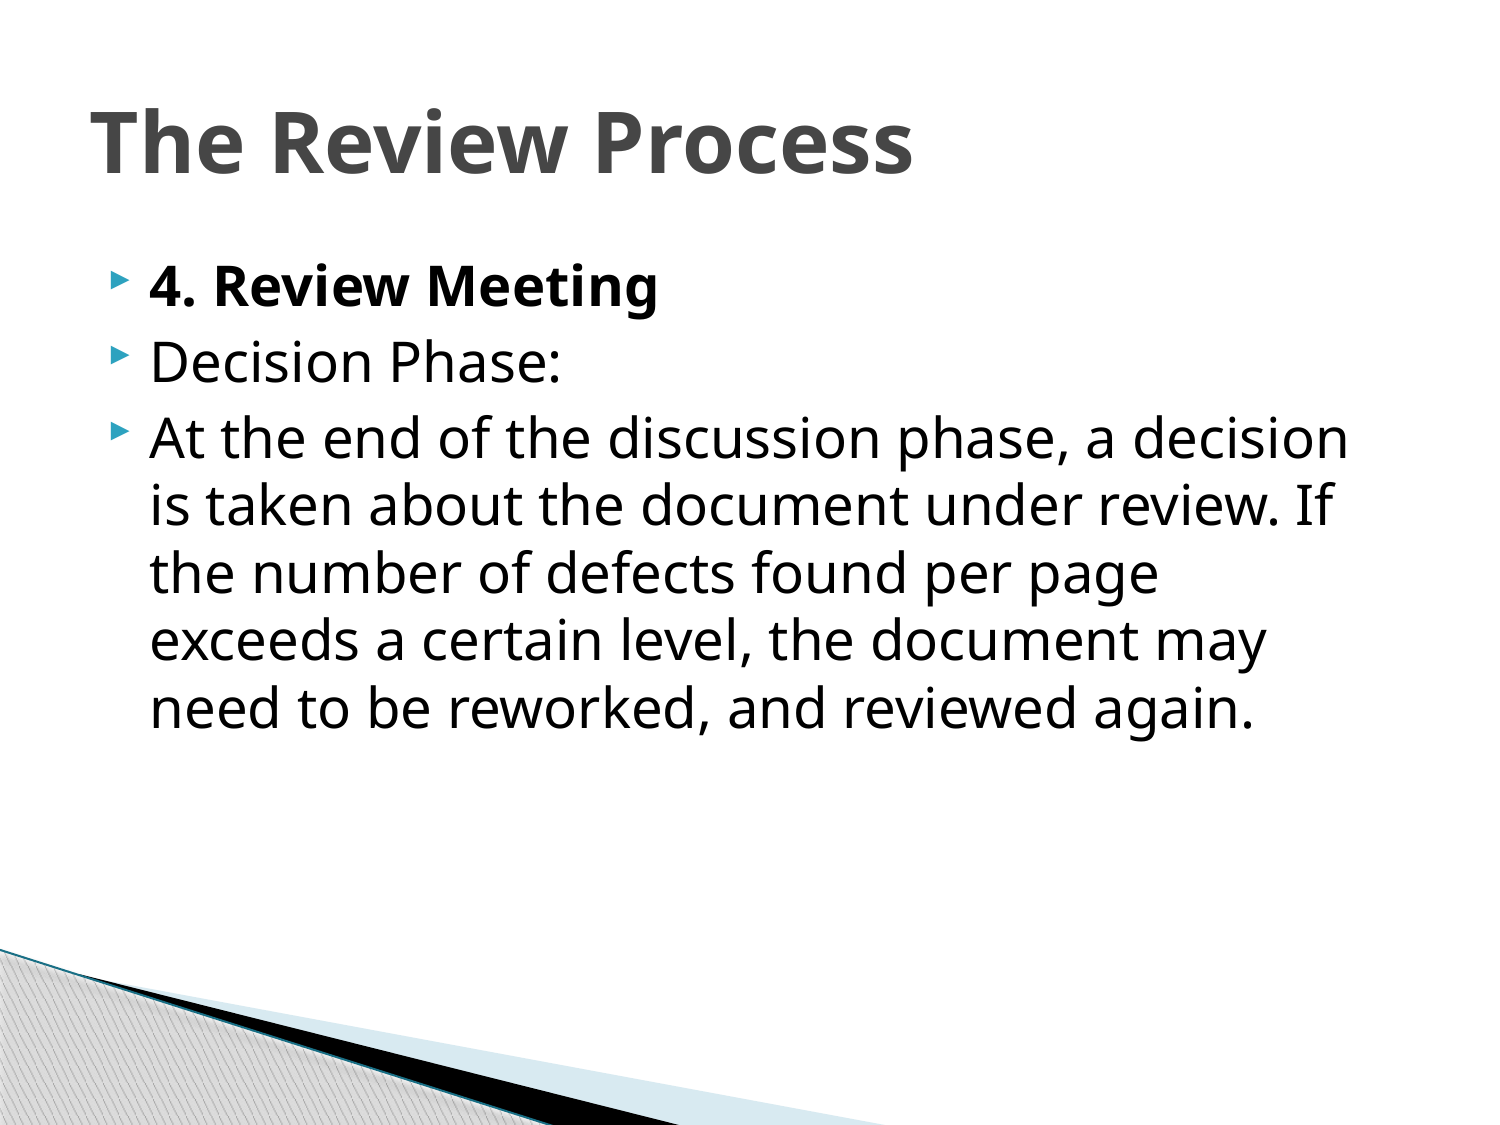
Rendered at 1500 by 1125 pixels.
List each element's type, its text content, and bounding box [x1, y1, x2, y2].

title The Review Process [75, 45, 1425, 233]
list 4. Review Meeting Decision Phase: At the end of the discussion phase, a decision is taken about the document under review. If the number of defects found per page exceeds a certain level, the document may need to be reworked, and reviewed again. [75, 243, 1388, 1012]
